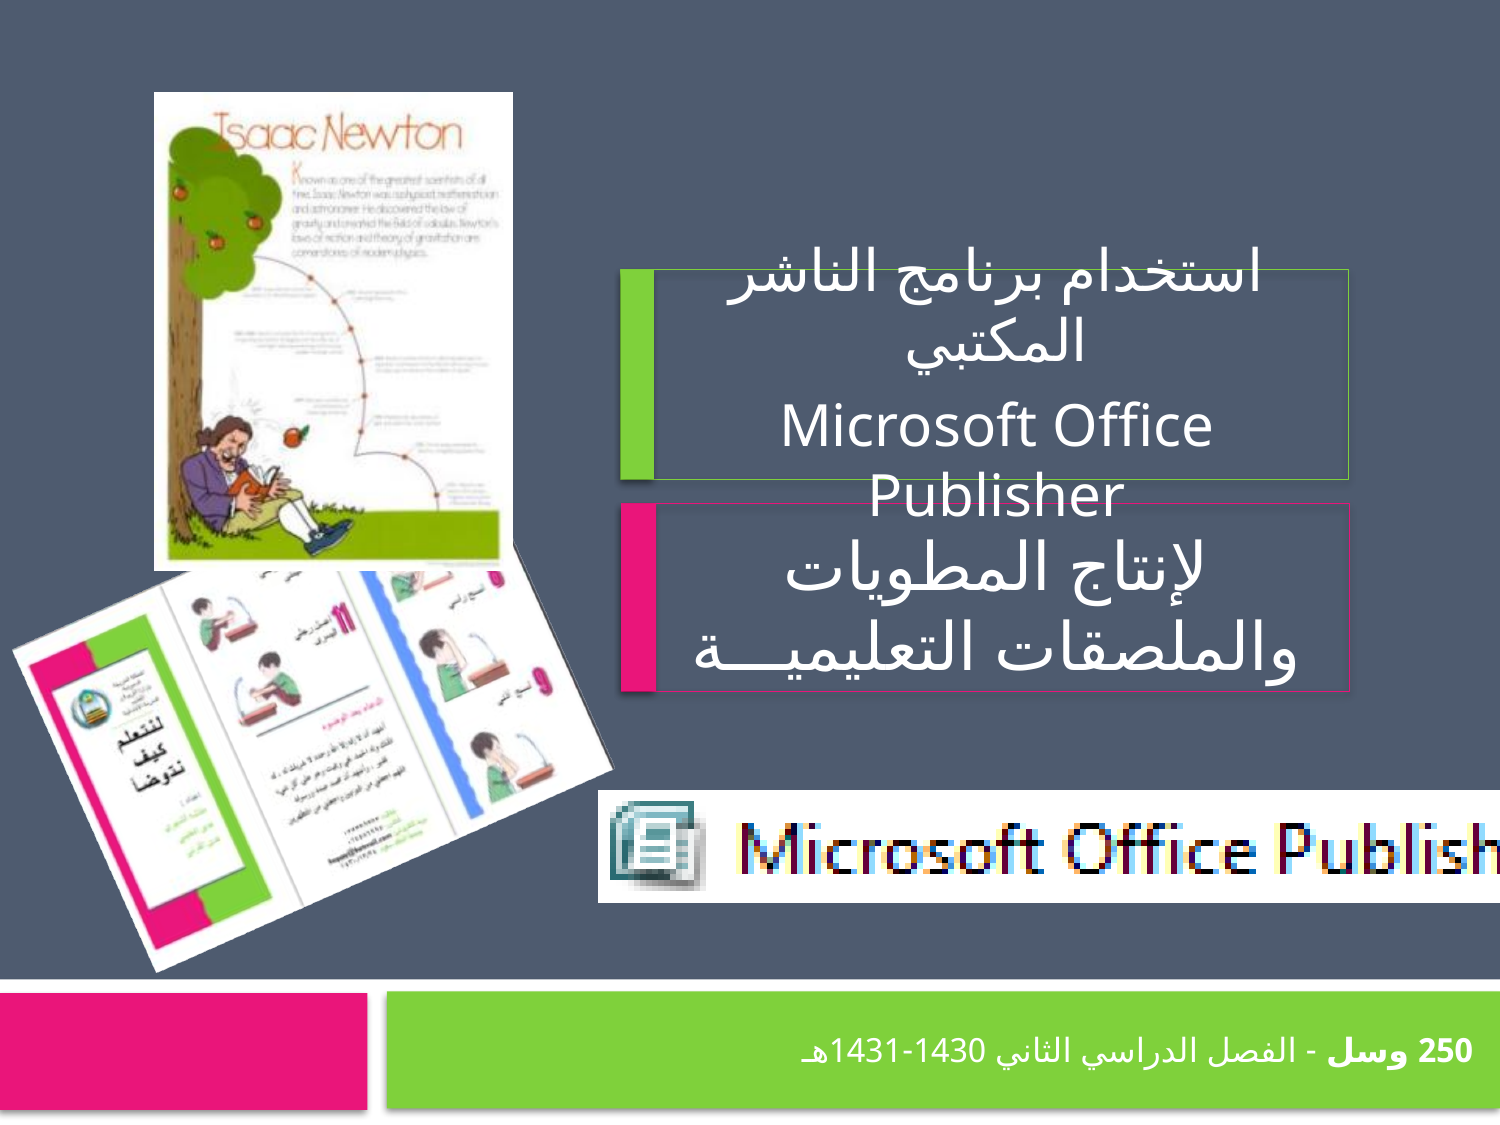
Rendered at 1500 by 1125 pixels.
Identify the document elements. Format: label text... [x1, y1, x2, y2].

text_box [617, 266, 658, 483]
picture [598, 789, 1500, 903]
text_box [657, 266, 1352, 483]
text_box [665, 500, 1354, 695]
title لإنتاج المطويات والملصقات التعليميـــة [656, 481, 1336, 692]
subtitle 250 وسل - الفصل الدراسي الثاني 1430-1431هـ [387, 992, 1488, 1105]
picture [13, 92, 614, 972]
text_box استخدام برنامج الناشر المكتبي Microsoft Office Publisher [656, 281, 1337, 481]
text_box [617, 500, 660, 695]
